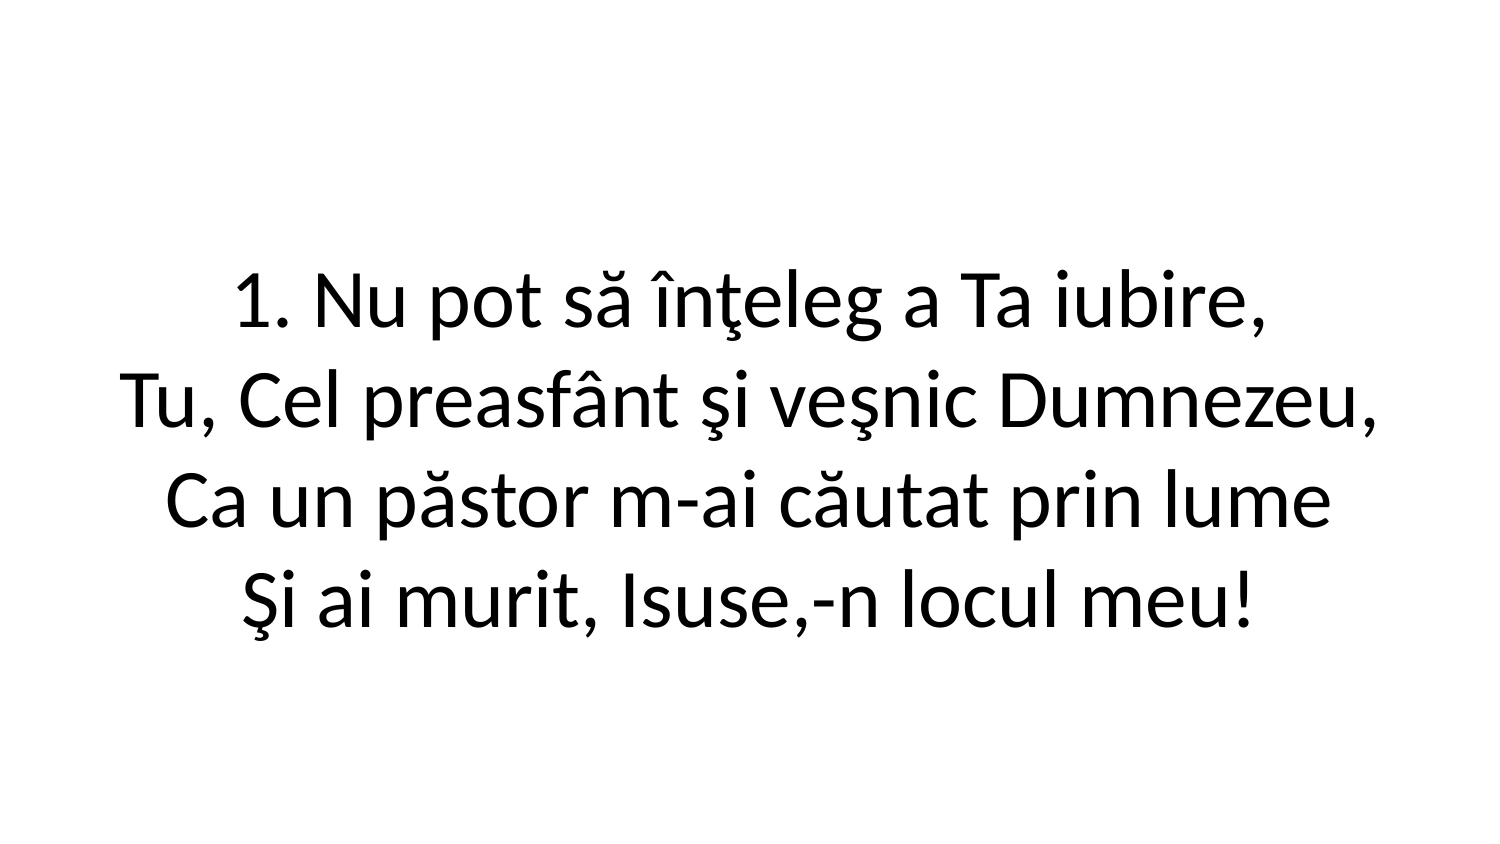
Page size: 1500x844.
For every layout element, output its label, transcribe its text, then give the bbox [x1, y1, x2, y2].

text_box 1. Nu pot să înţeleg a Ta iubire, Tu, Cel preasfânt şi veşnic Dumnezeu, Ca un păstor m-ai căutat prin lume Şi ai murit, Isuse,-n locul meu! [104, 192, 1396, 652]
